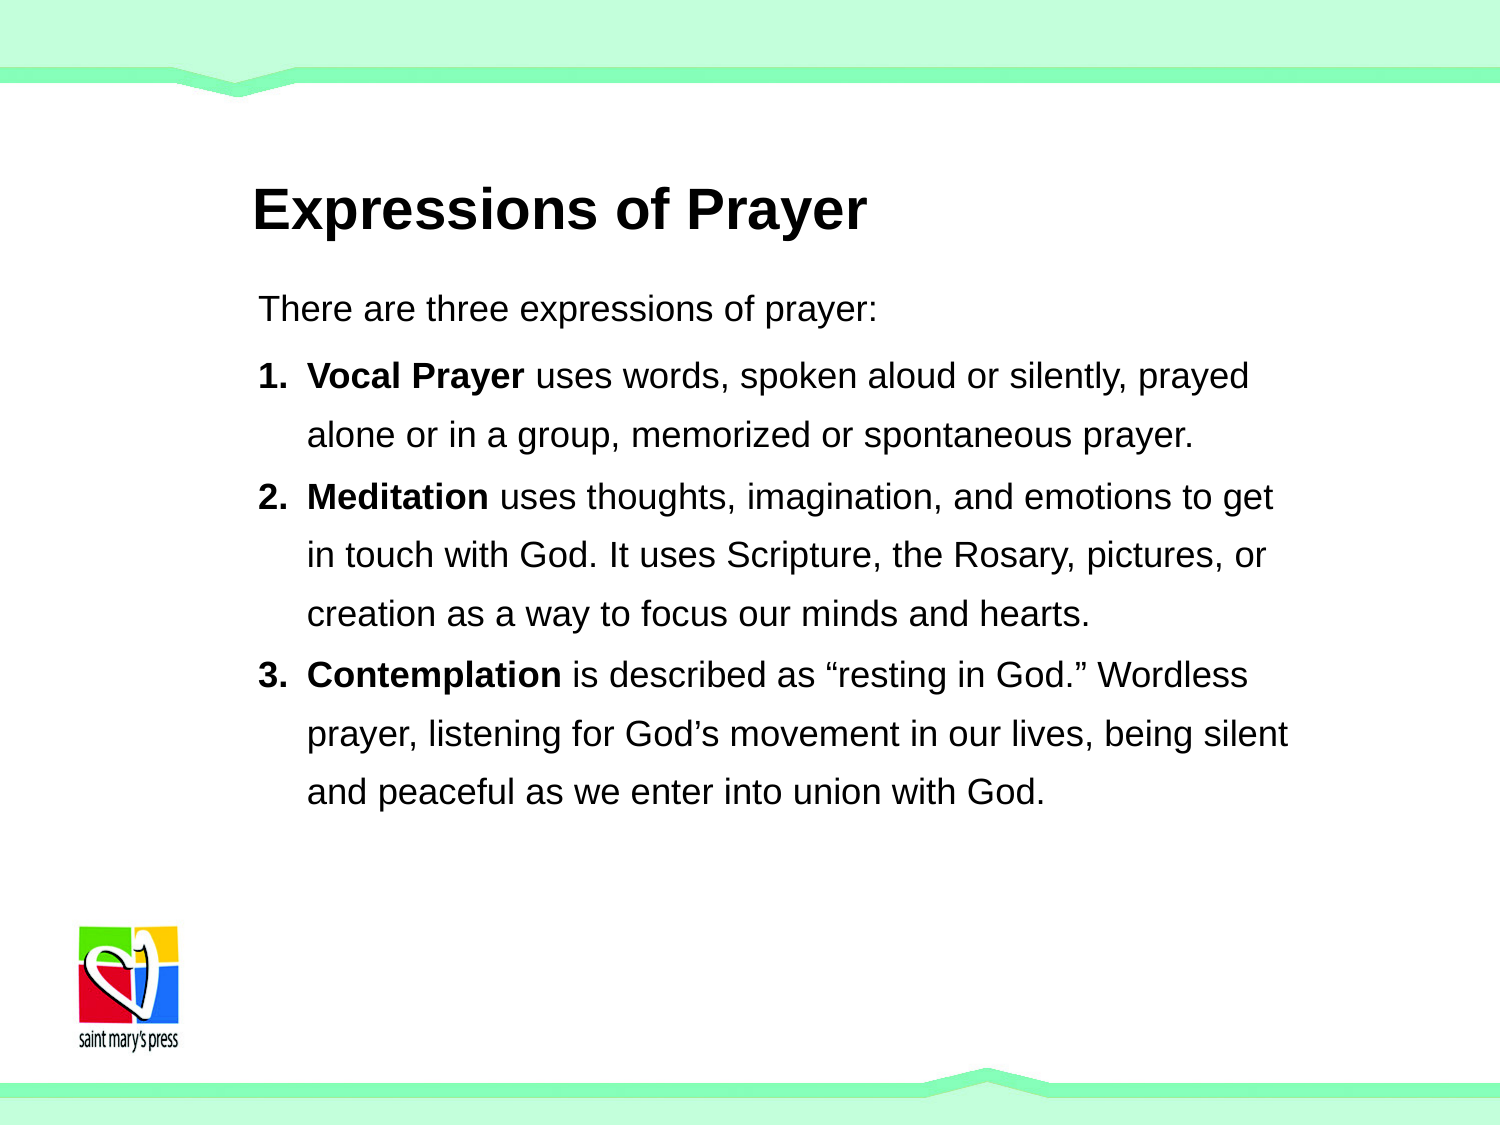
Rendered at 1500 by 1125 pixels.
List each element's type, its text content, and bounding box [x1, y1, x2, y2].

list There are three expressions of prayer: Vocal Prayer uses words, spoken aloud or silently, prayed alone or in a group, memorized or spontaneous prayer. Meditation uses thoughts, imagination, and emotions to get in touch with God. It uses Scripture, the Rosary, pictures, or creation as a way to focus our minds and hearts. Contemplation is described as “resting in God.” Wordless prayer, listening for God’s movement in our lives, being silent and peaceful as we enter into union with God. [243, 262, 1306, 980]
title Expressions of Prayer [237, 162, 1138, 250]
picture [0, 0, 1500, 1125]
